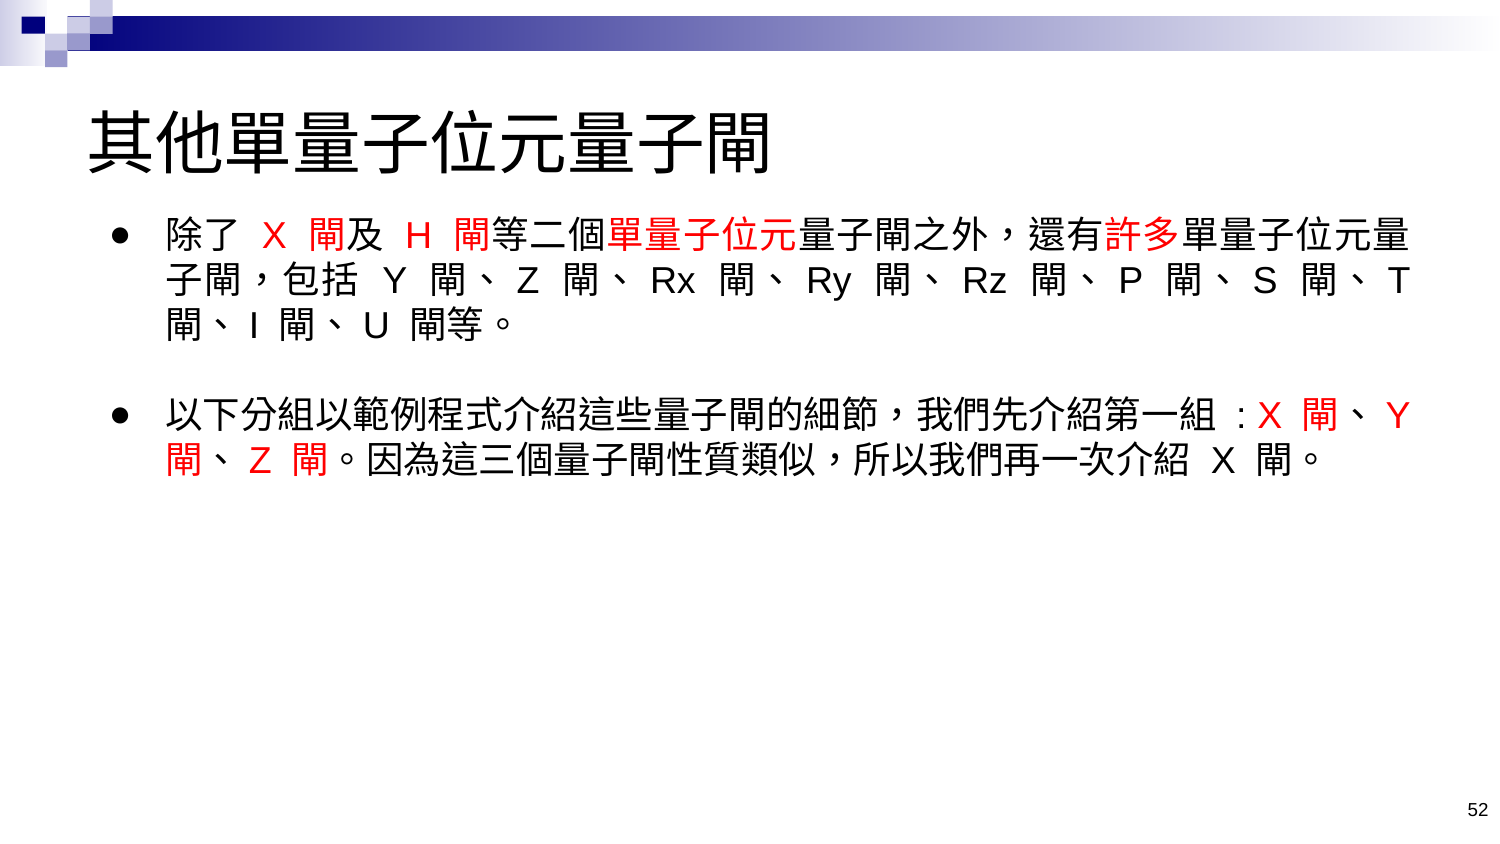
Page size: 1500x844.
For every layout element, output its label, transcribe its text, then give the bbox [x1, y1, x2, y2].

slide_number 52 [1149, 796, 1500, 827]
text_box 除了 X 閘及 H 閘等二個單量子位元量子閘之外，還有許多單量子位元量子閘，包括 Y 閘、Z 閘、Rx 閘、Ry 閘、Rz 閘、P 閘、S 閘、T 閘、I 閘、U 閘等。 以下分組以範例程式介紹這些量子閘的細節，我們先介紹第一組 : X 閘、Y 閘、Z 閘。因為這三個量子閘性質類似，所以我們再一次介紹 X 閘。 [74, 195, 1425, 541]
title 其他單量子位元量子閘 [75, 56, 1425, 195]
